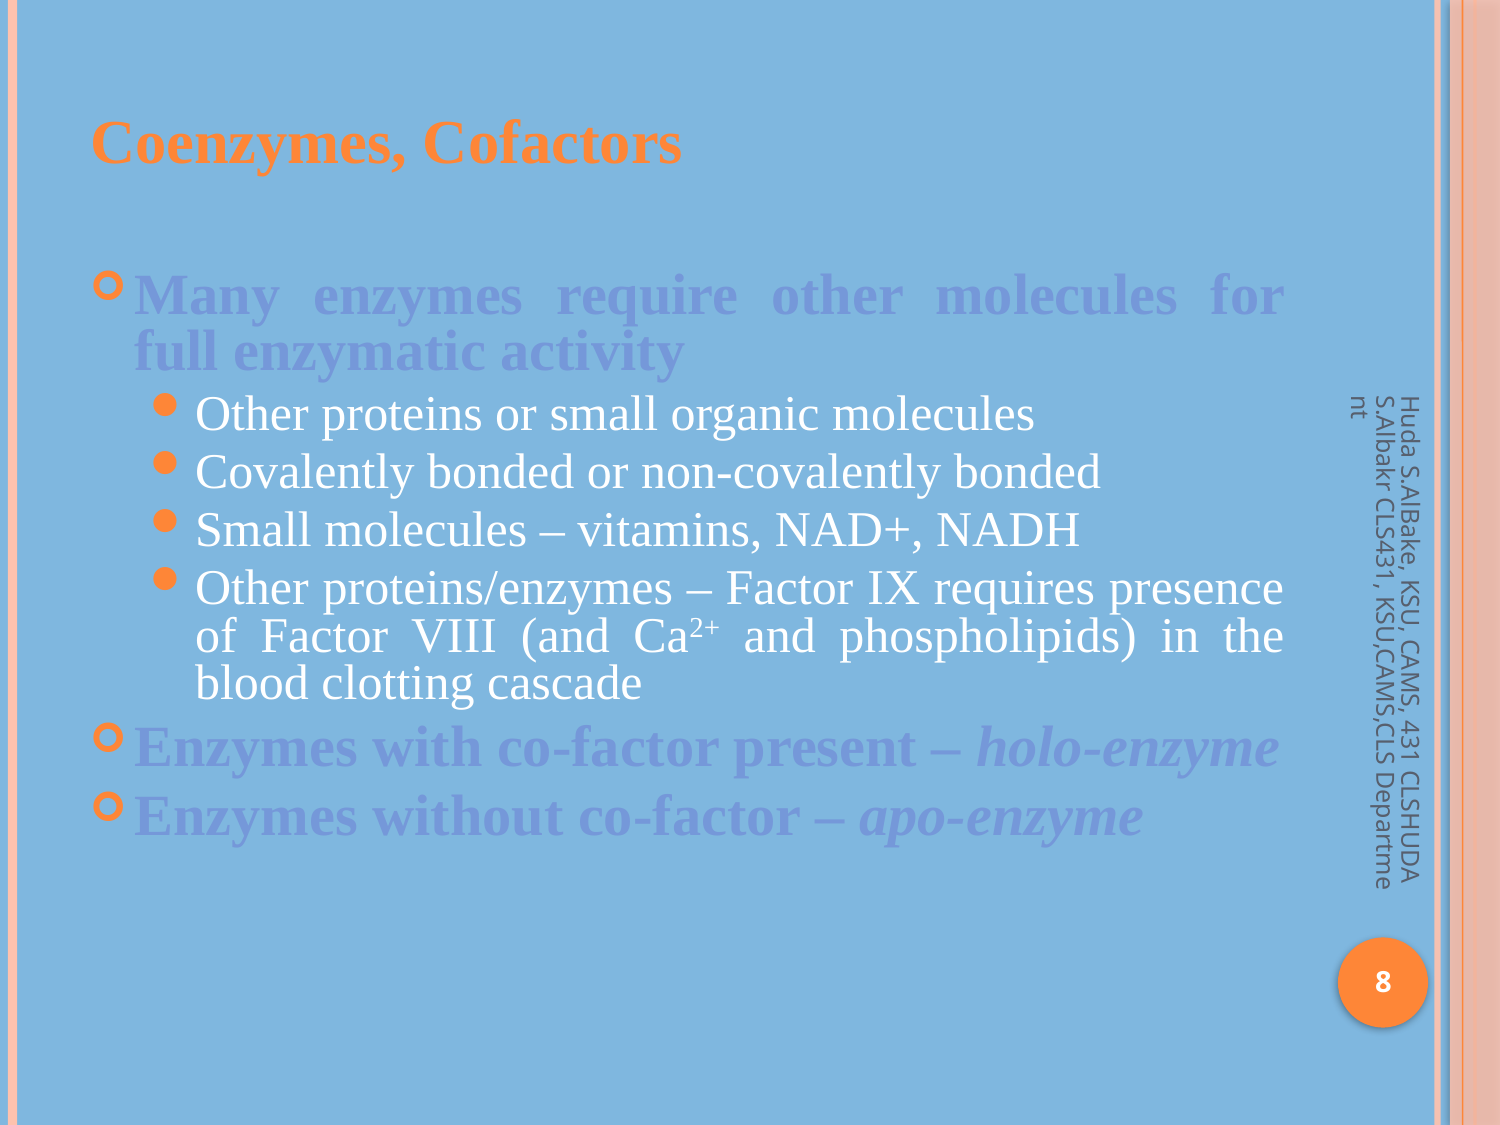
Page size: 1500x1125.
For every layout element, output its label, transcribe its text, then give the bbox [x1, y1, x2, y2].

title Coenzymes, Cofactors [75, 45, 1300, 233]
slide_number 8 [1333, 940, 1434, 1026]
footer Huda S.AlBake, KSU, CAMS, 431 CLSHUDA S.Albakr CLS431, KSU,CAMS,CLS Department [1379, 380, 1440, 906]
list Many enzymes require other molecules for full enzymatic activity Other proteins or small organic molecules Covalently bonded or non-covalently bonded Small molecules – vitamins, NAD+, NADH Other proteins/enzymes – Factor IX requires presence of Factor VIII (and Ca2+ and phospholipids) in the blood clotting cascade Enzymes with co-factor present – holo-enzyme Enzymes without co-factor – apo-enzyme [74, 262, 1301, 1063]
